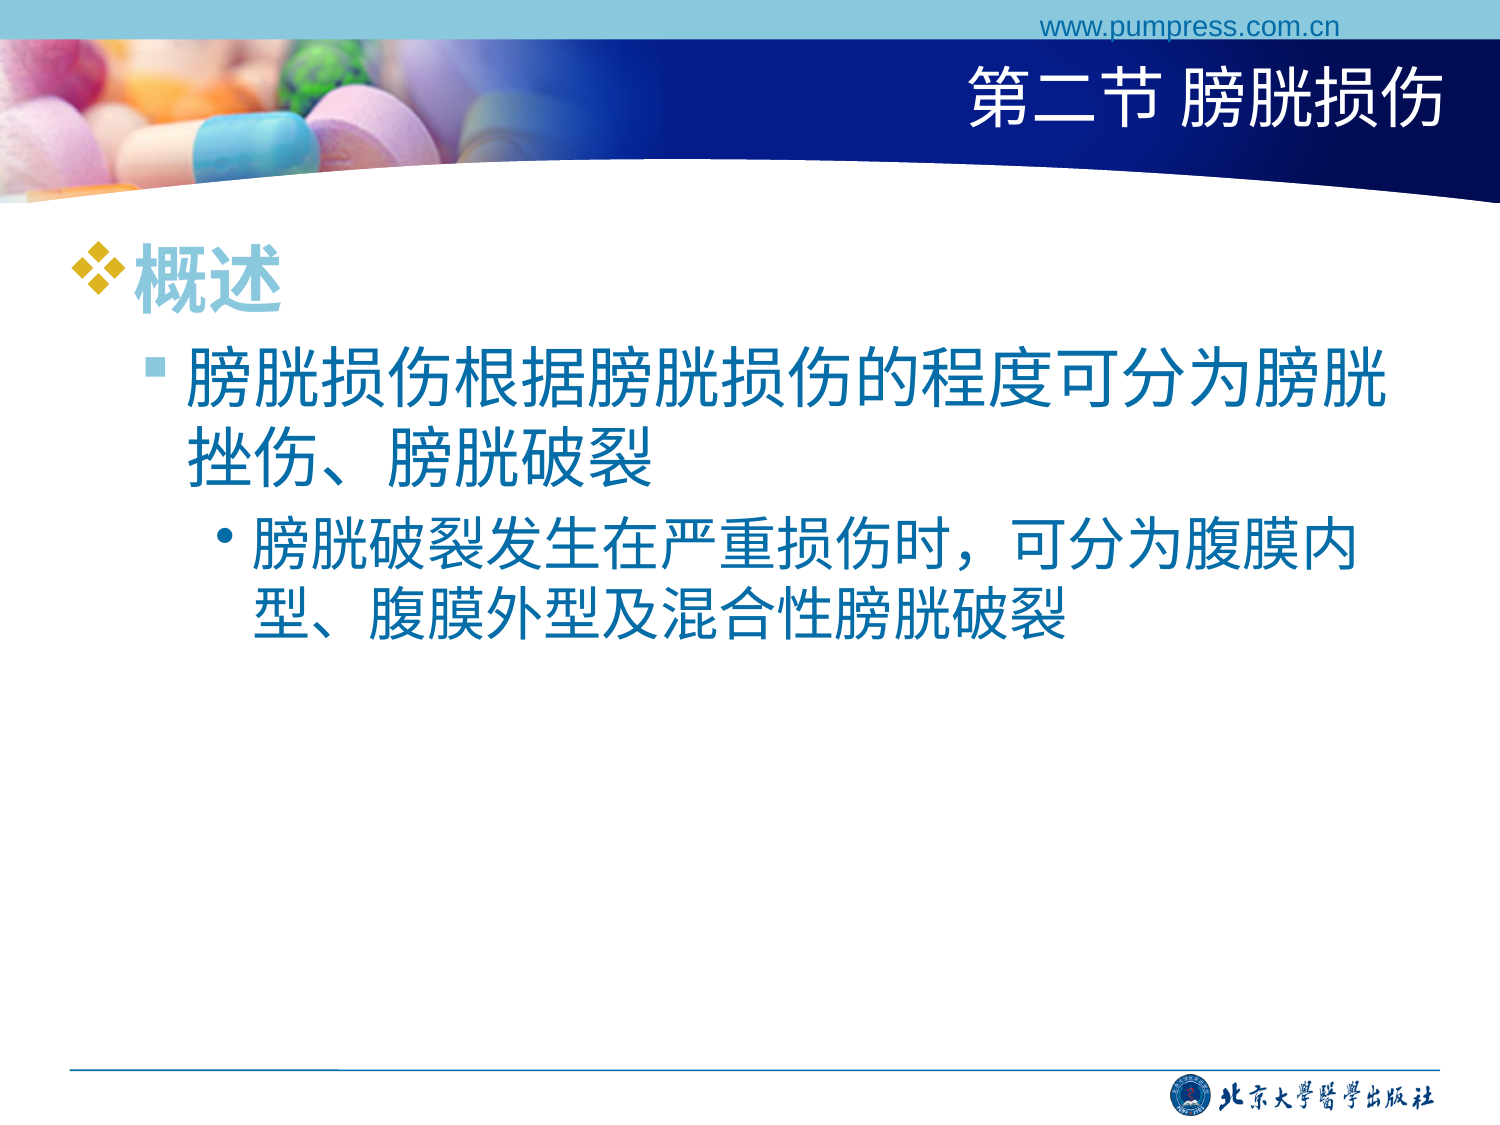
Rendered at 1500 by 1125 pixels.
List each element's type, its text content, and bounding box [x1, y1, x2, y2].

picture [1170, 1074, 1436, 1118]
picture [0, 40, 1500, 203]
slide_number www.pumpress.com.cn [1025, 0, 1463, 38]
list 概述 膀胱损伤根据膀胱损伤的程度可分为膀胱挫伤、膀胱破裂 膀胱破裂发生在严重损伤时，可分为腹膜内型、腹膜外型及混合性膀胱破裂 [49, 224, 1463, 1026]
title 第二节 膀胱损伤 [137, 49, 1463, 143]
